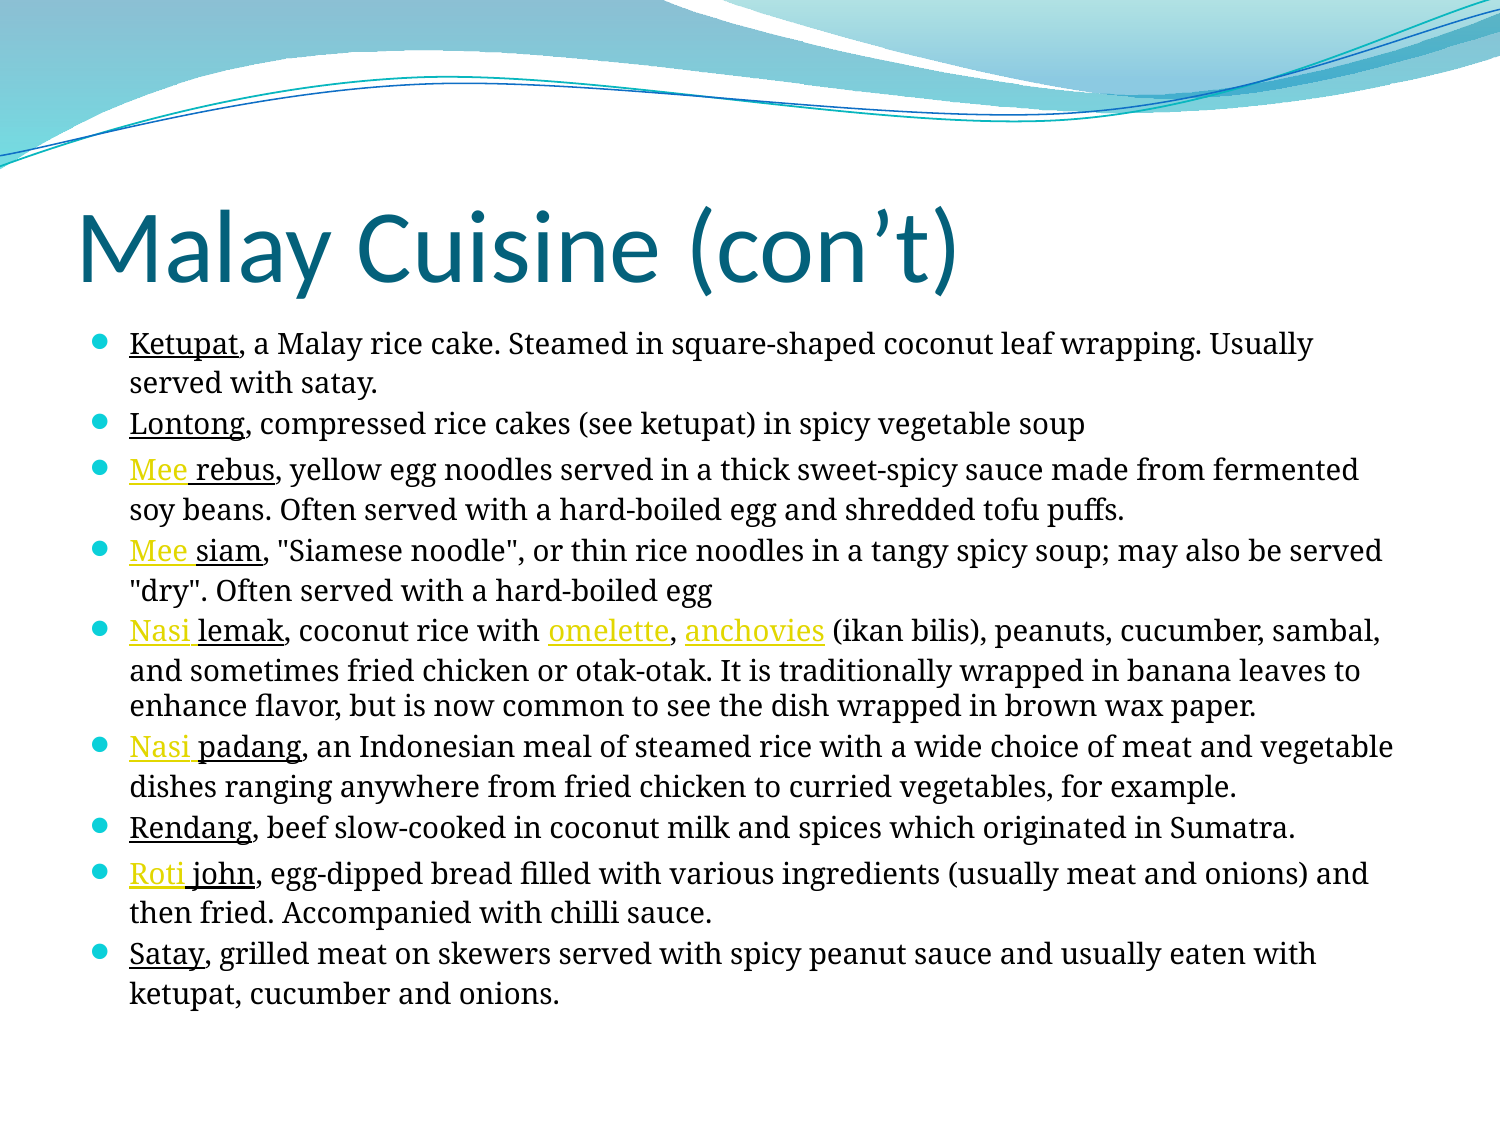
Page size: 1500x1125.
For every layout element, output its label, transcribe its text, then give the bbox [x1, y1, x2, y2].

title Malay Cuisine (con’t) [75, 115, 1425, 303]
list Ketupat, a Malay rice cake. Steamed in square-shaped coconut leaf wrapping. Usually served with satay. Lontong, compressed rice cakes (see ketupat) in spicy vegetable soup Mee rebus, yellow egg noodles served in a thick sweet-spicy sauce made from fermented soy beans. Often served with a hard-boiled egg and shredded tofu puffs. Mee siam, "Siamese noodle", or thin rice noodles in a tangy spicy soup; may also be served "dry". Often served with a hard-boiled egg Nasi lemak, coconut rice with omelette, anchovies (ikan bilis), peanuts, cucumber, sambal, and sometimes fried chicken or otak-otak. It is traditionally wrapped in banana leaves to enhance flavor, but is now common to see the dish wrapped in brown wax paper. Nasi padang, an Indonesian meal of steamed rice with a wide choice of meat and vegetable dishes ranging anywhere from fried chicken to curried vegetables, for example. Rendang, beef slow-cooked in coconut milk and spices which originated in Sumatra. Roti john, egg-dipped bread filled with various ingredients (usually meat and onions) and then fried. Accompanied with chilli sauce. Satay, grilled meat on skewers served with spicy peanut sauce and usually eaten with ketupat, cucumber and onions. [75, 317, 1425, 1071]
